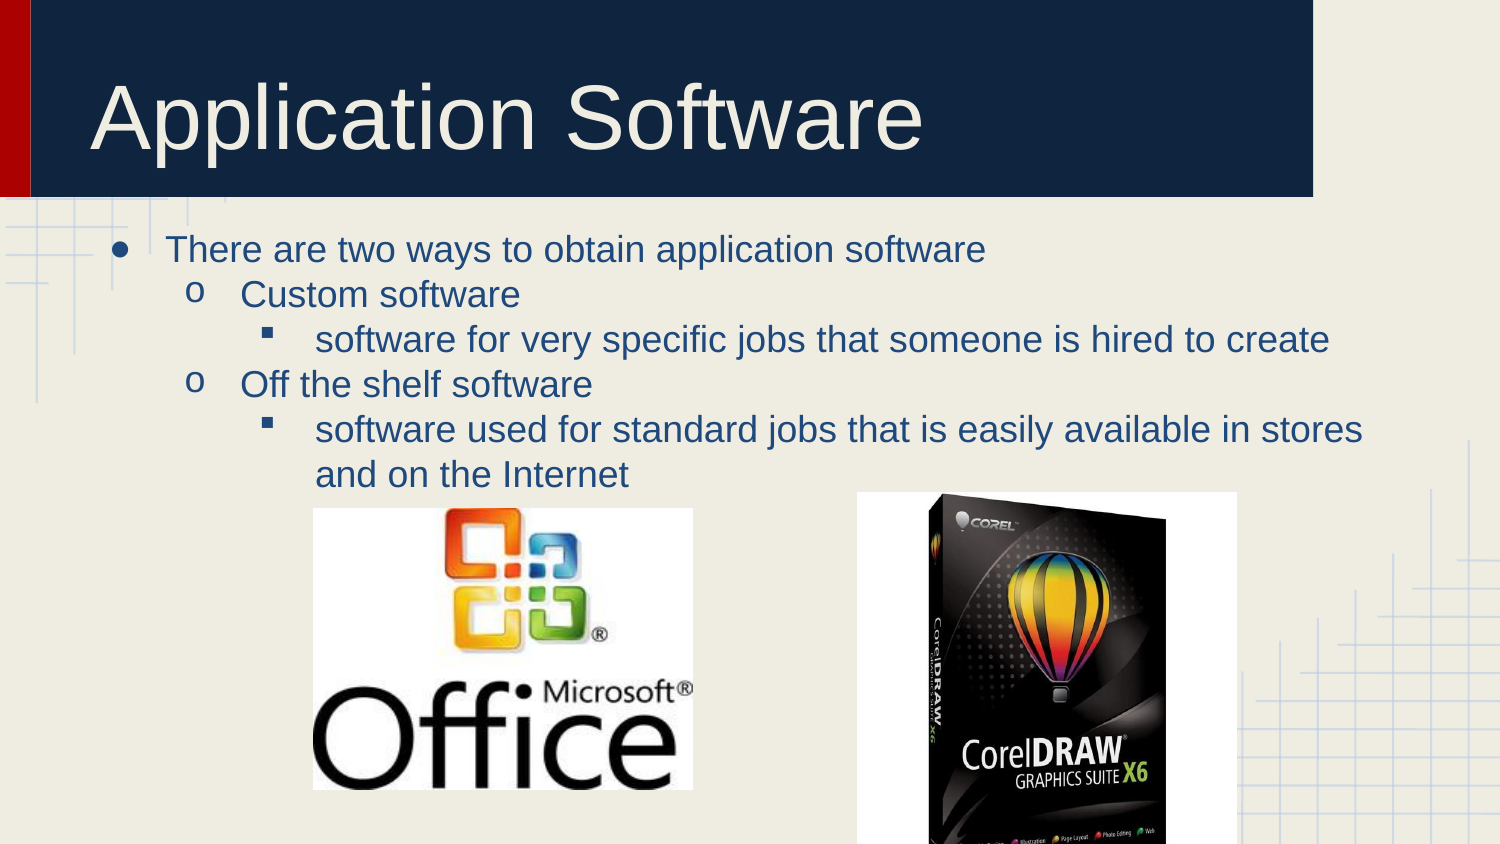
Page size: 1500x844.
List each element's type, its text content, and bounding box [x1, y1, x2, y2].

list There are two ways to obtain application software Custom software software for very specific jobs that someone is hired to create Off the shelf software software used for standard jobs that is easily available in stores and on the Internet [75, 209, 1425, 806]
picture [856, 492, 1237, 844]
title Application Software [75, 16, 1276, 183]
picture [313, 508, 694, 790]
